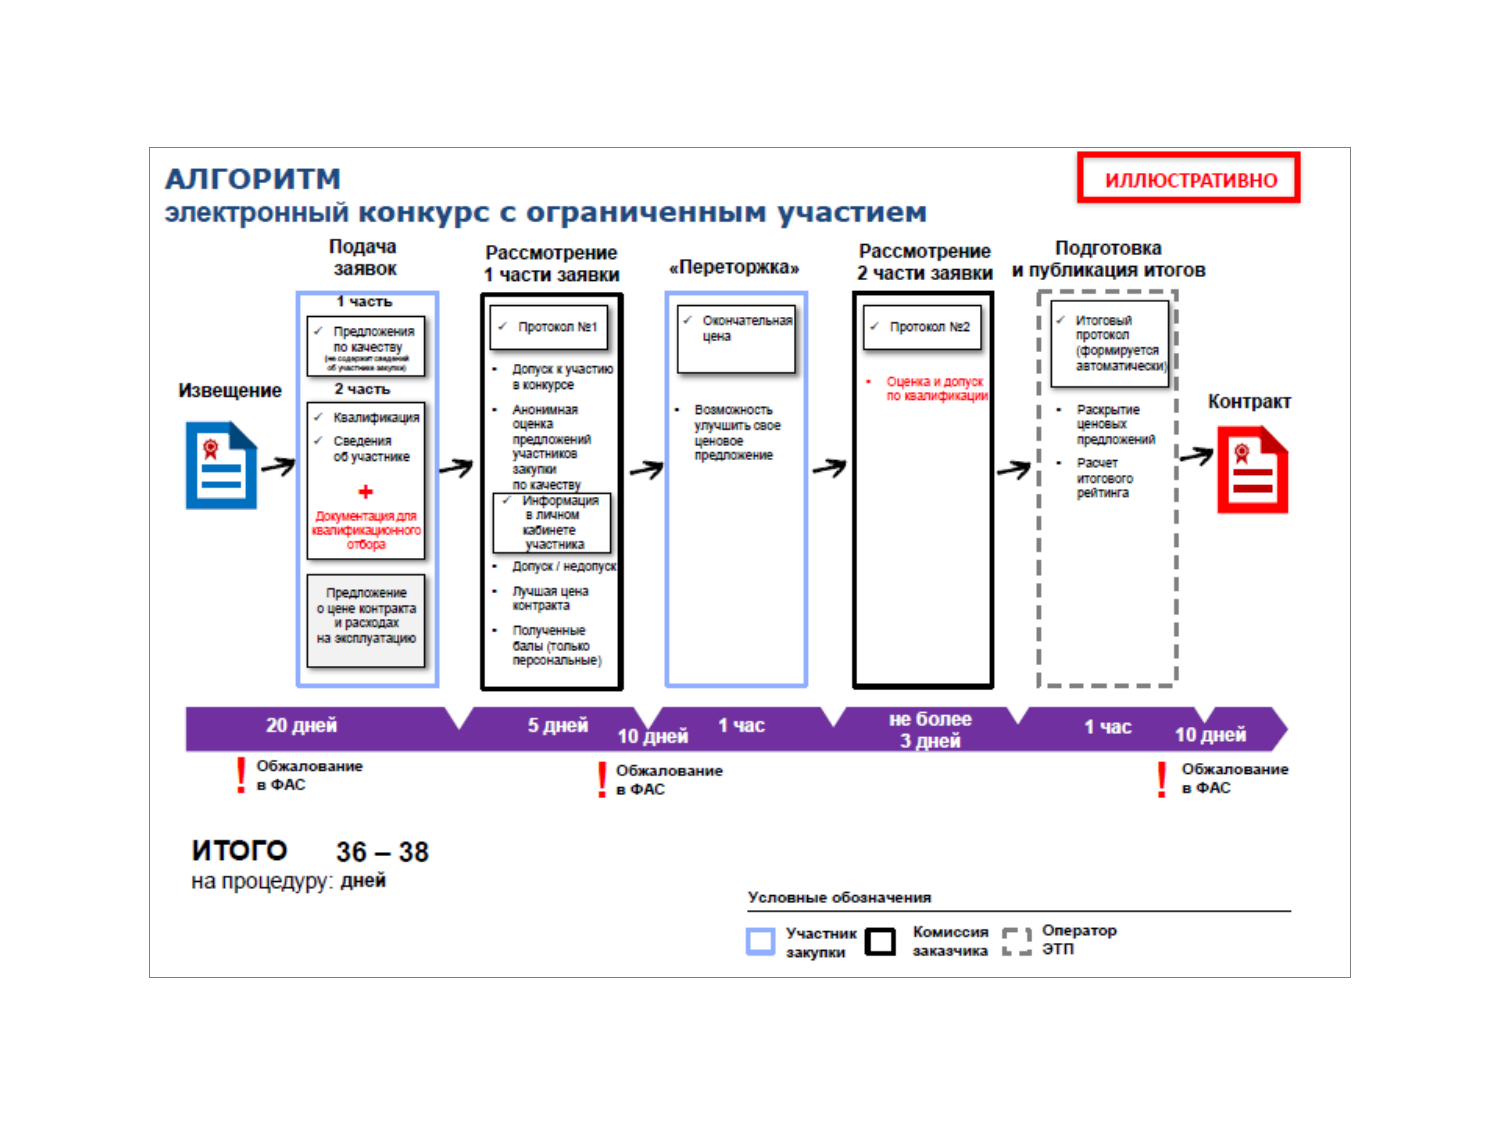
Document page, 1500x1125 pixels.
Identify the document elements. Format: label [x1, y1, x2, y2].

picture [148, 147, 1352, 978]
